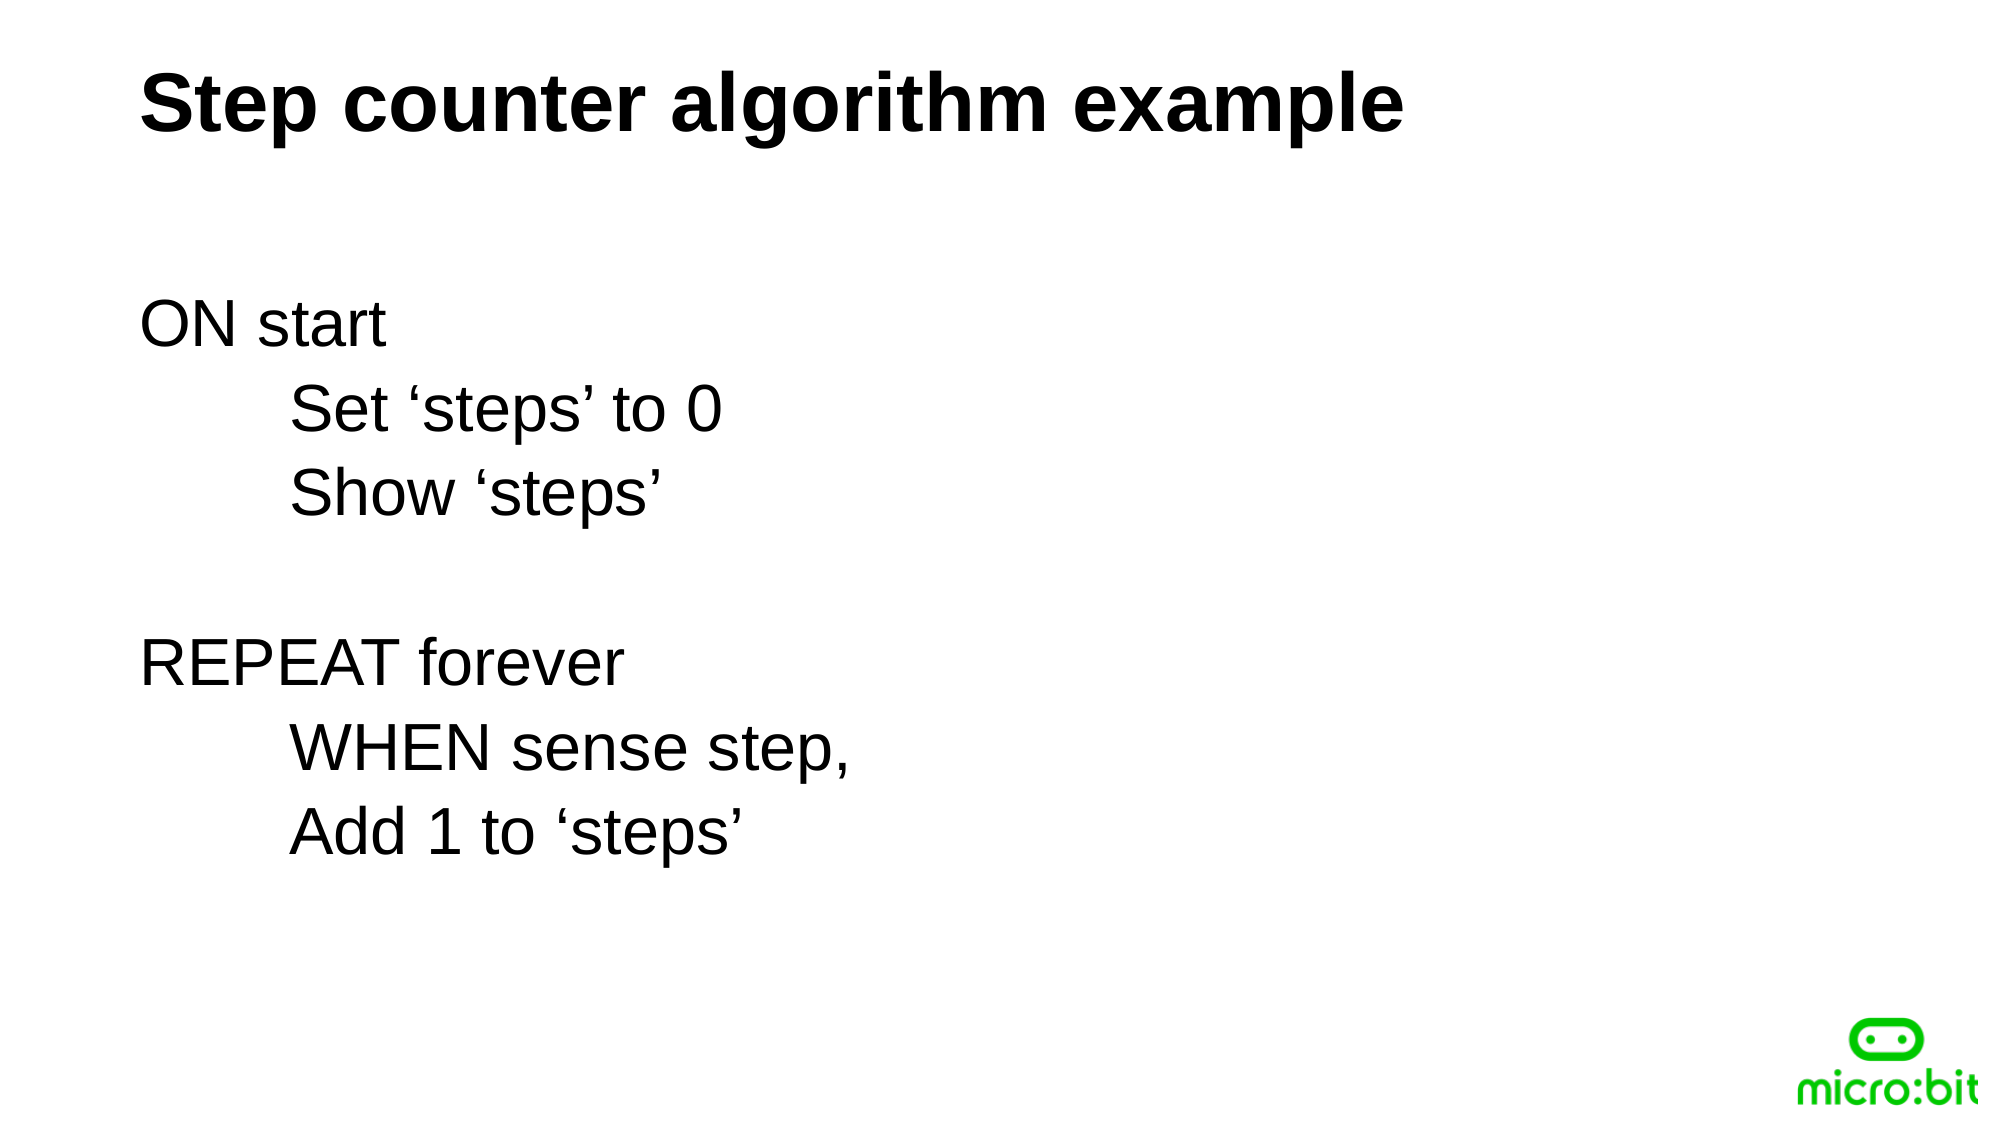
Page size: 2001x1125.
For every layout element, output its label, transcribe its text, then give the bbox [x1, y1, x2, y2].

picture [1797, 1017, 1978, 1106]
text_box Step counter algorithm example ON start Set ‘steps’ to 0 Show ‘steps’ REPEAT forever WHEN sense step, Add 1 to ‘steps’ [124, 34, 1876, 858]
